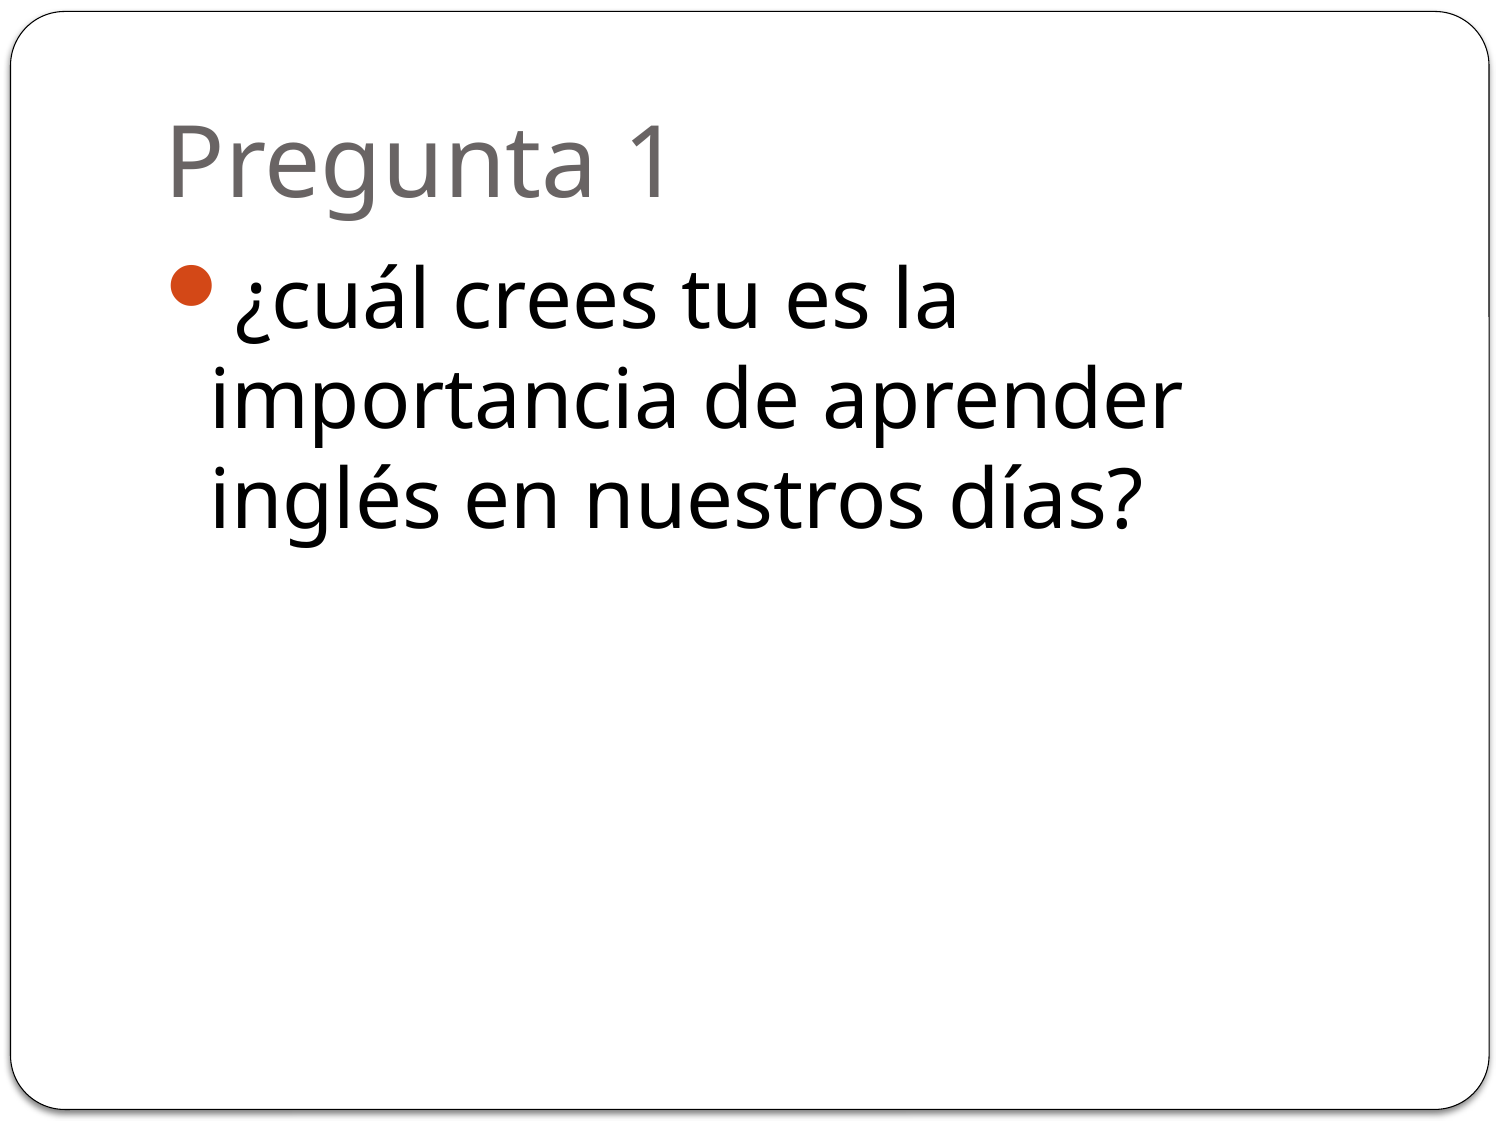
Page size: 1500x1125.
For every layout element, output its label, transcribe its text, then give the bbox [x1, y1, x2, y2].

title Pregunta 1 [150, 45, 1425, 233]
list ¿cuál crees tu es la importancia de aprender inglés en nuestros días? [150, 237, 1425, 988]
